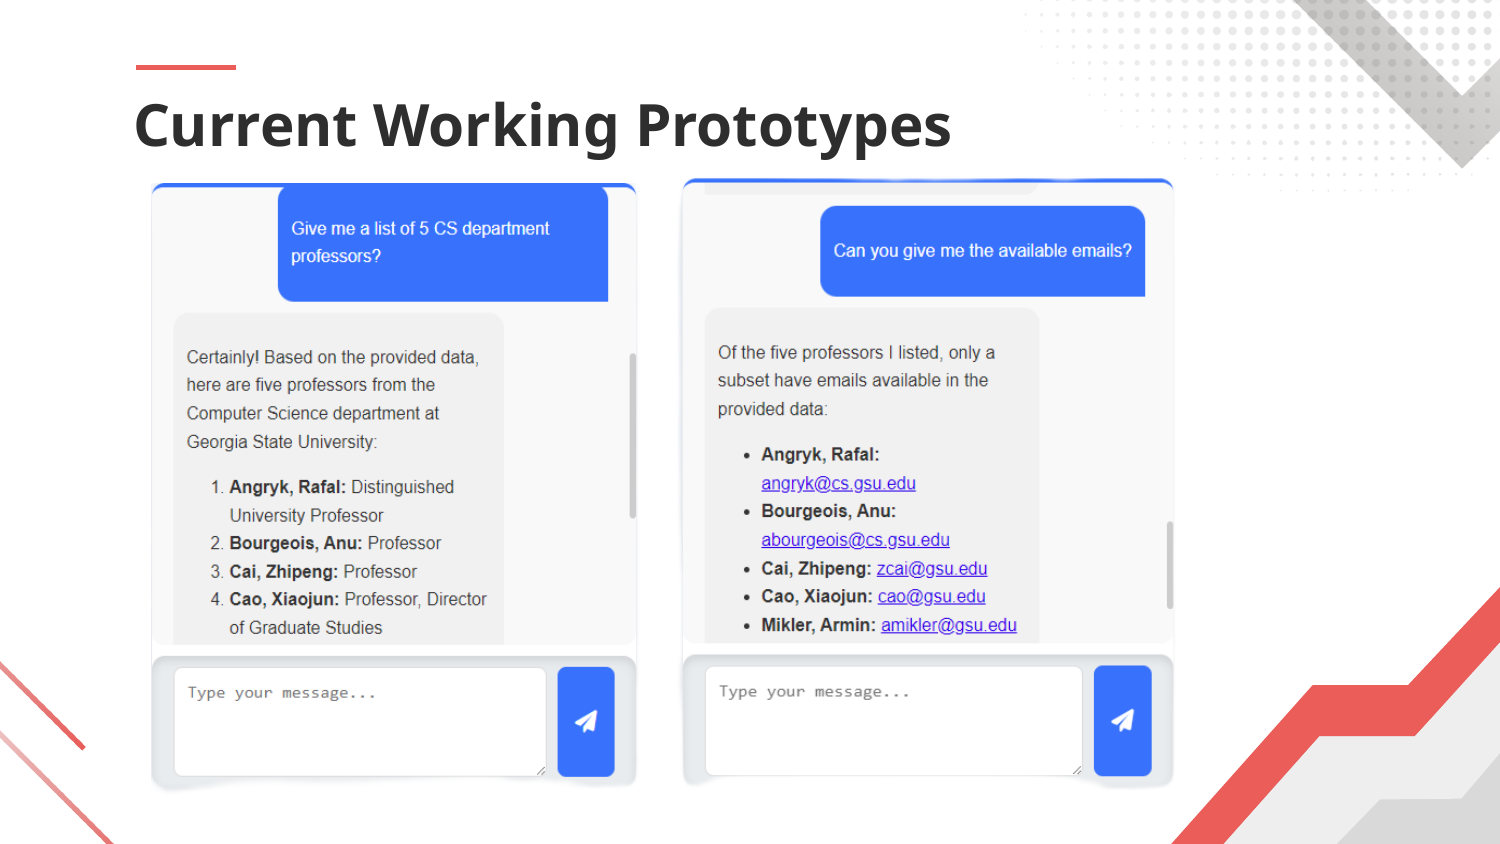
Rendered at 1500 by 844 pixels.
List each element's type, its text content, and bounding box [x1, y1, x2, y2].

picture [671, 166, 1191, 805]
title Current Working Prototypes [118, 72, 1382, 167]
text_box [1269, 0, 1500, 169]
picture [0, 183, 648, 844]
